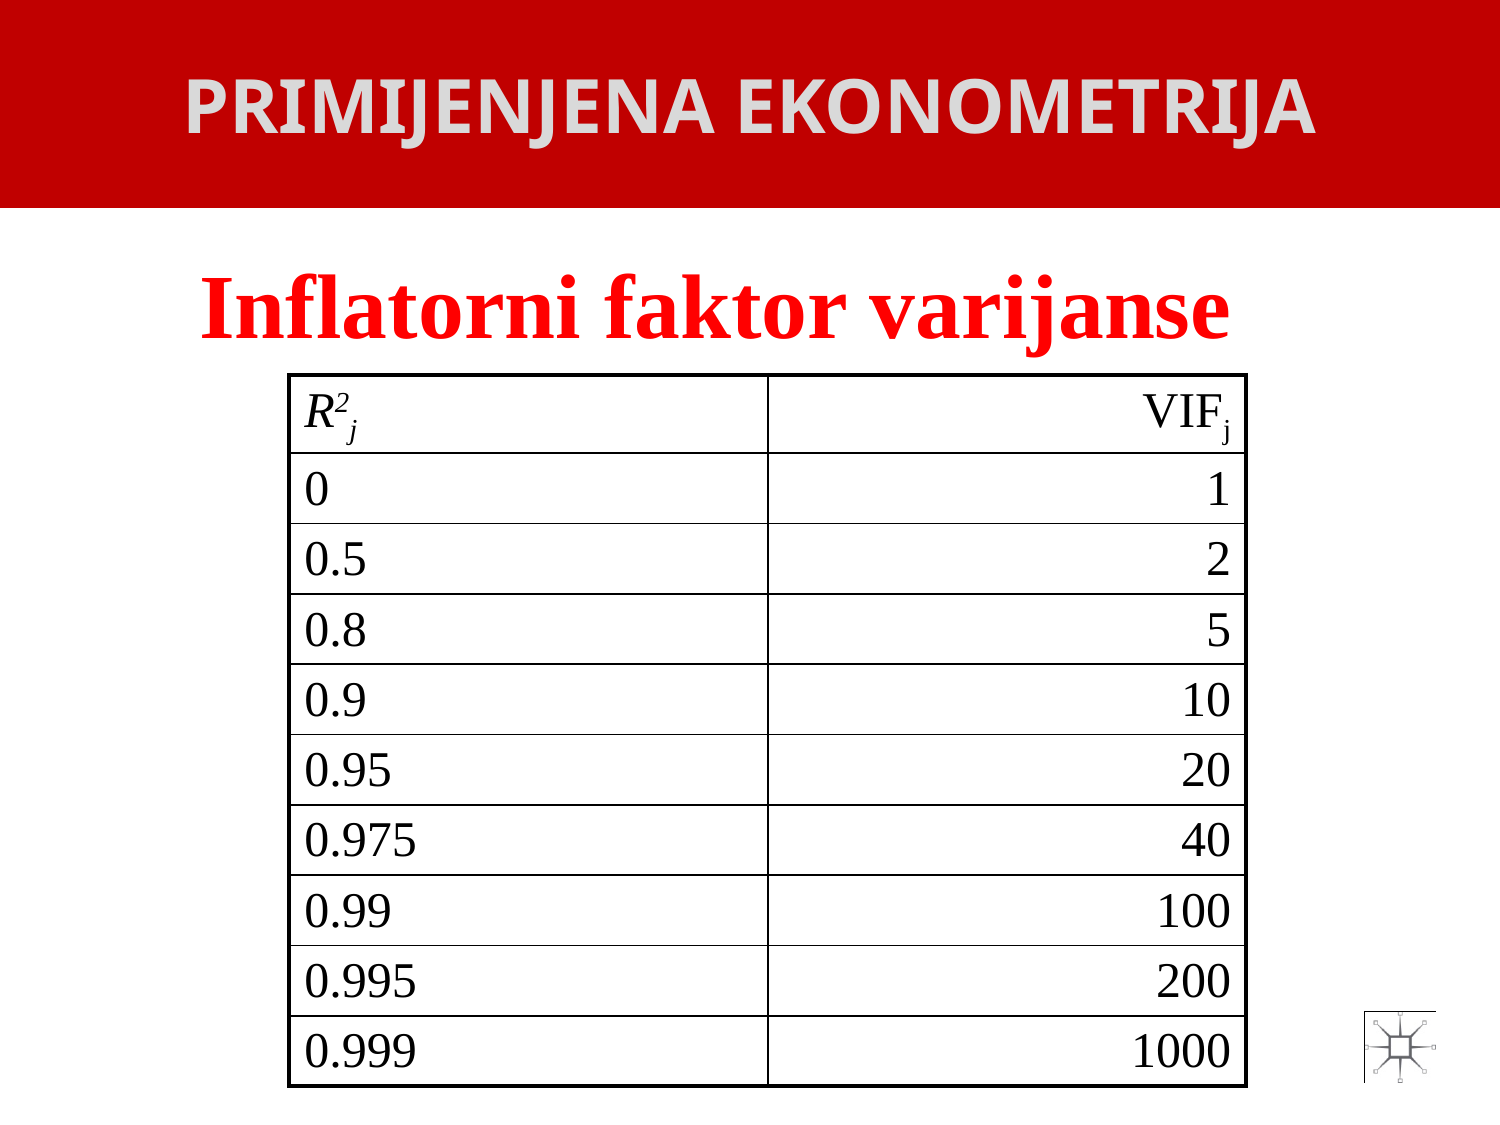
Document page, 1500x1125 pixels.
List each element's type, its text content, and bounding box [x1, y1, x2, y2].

table_header R2j [291, 377, 767, 452]
table_cell 0.999 [291, 1017, 767, 1084]
table_cell 0.9 [291, 665, 767, 734]
table_cell 20 [769, 735, 1244, 804]
table_cell 200 [769, 946, 1244, 1015]
table_cell 5 [769, 595, 1244, 663]
table_cell 100 [769, 876, 1244, 945]
text_box PRIMIJENJENA EKONOMETRIJA [0, 0, 1500, 208]
table_cell 1000 [769, 1017, 1244, 1084]
table_cell 2 [769, 524, 1244, 593]
table_cell 0.8 [291, 595, 767, 663]
title TheInflatorni faktor varijanseFactor [41, 208, 1483, 396]
table_cell 0.99 [291, 876, 767, 945]
table_cell 0 [291, 454, 767, 523]
table_cell 40 [769, 806, 1244, 874]
table_cell 0.975 [291, 806, 767, 874]
table_header VIFj [769, 377, 1244, 452]
picture [1364, 1011, 1436, 1083]
table_cell 0.95 [291, 735, 767, 804]
table_cell 0.995 [291, 946, 767, 1015]
table_cell 0.5 [291, 524, 767, 593]
table_cell 10 [769, 665, 1244, 734]
table_cell 1 [769, 454, 1244, 523]
